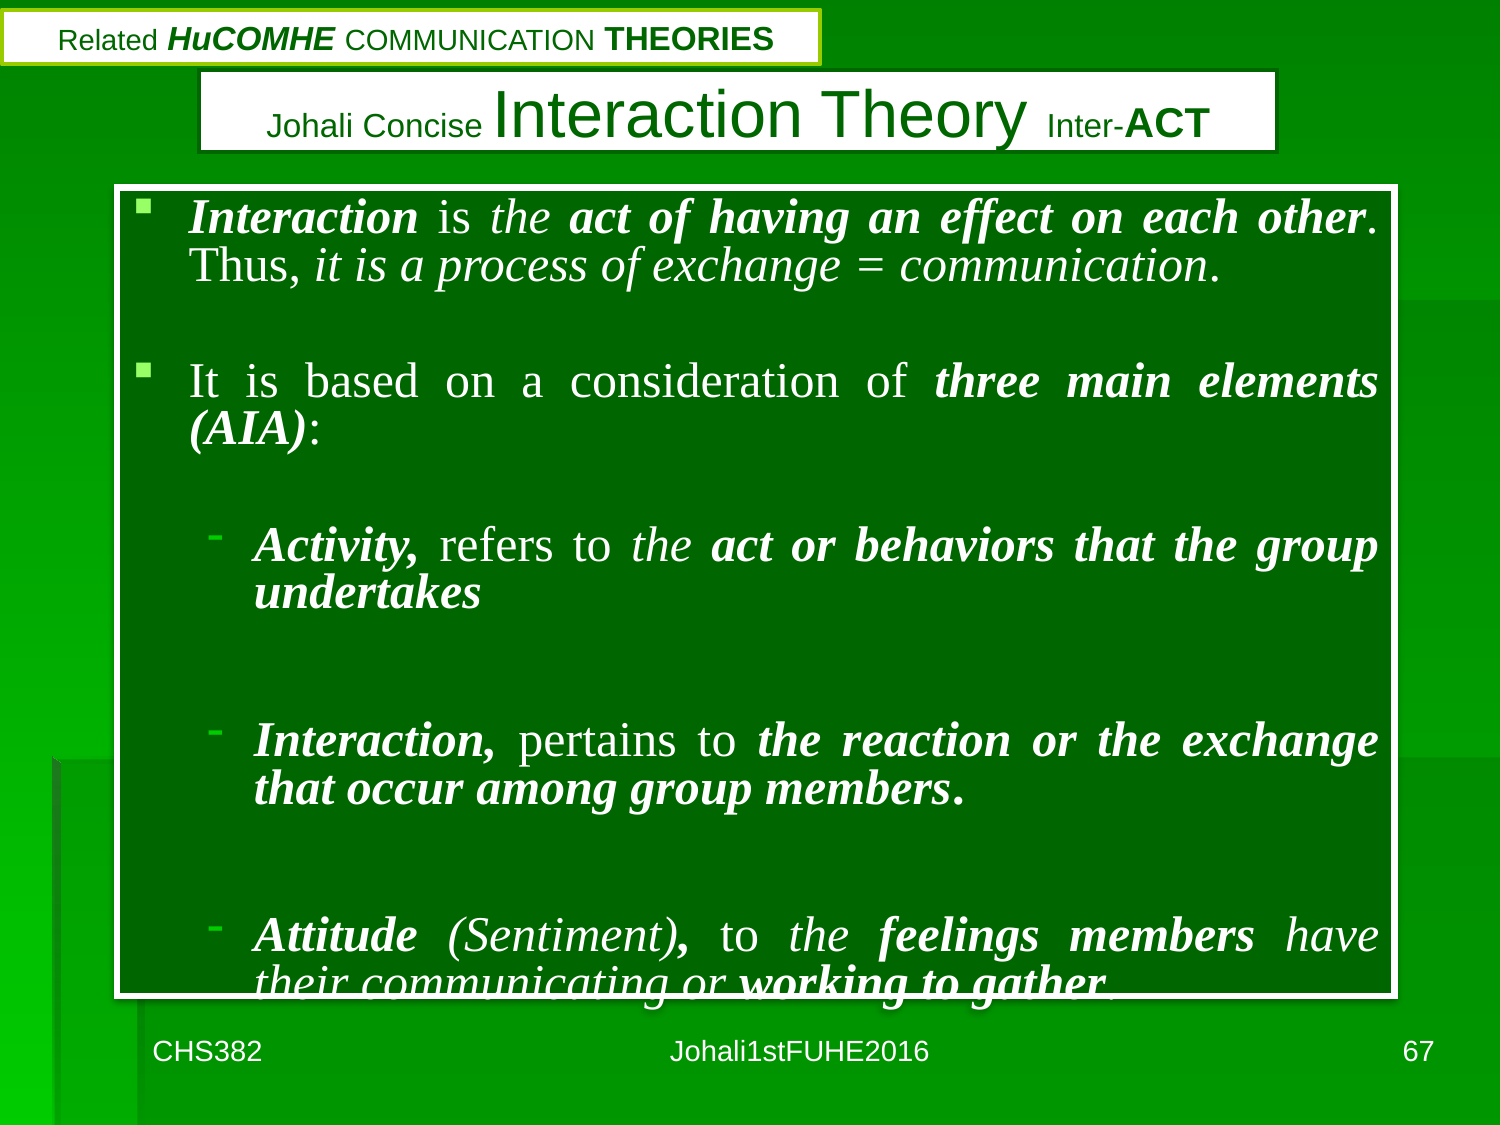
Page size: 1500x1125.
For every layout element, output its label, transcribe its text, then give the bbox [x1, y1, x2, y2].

title Johali Concise Interaction Theory Inter-ACT [197, 68, 1279, 154]
slide_number 67 [1137, 1024, 1451, 1103]
slide_number CHS382 [137, 1024, 450, 1103]
text_box Related HuCOMHE COMMUNICATION THEORIES [0, 8, 822, 66]
footer Johali1stFUHE2016 [562, 1024, 1038, 1103]
list Interaction is the act of having an effect on each other. Thus, it is a process of exchange = communication. It is based on a consideration of three main elements (AIA): Activity, refers to the act or behaviors that the group undertakes Interaction, pertains to the reaction or the exchange that occur among group members. Attitude (Sentiment), to the feelings members have their communicating or working to gather. [114, 184, 1398, 999]
